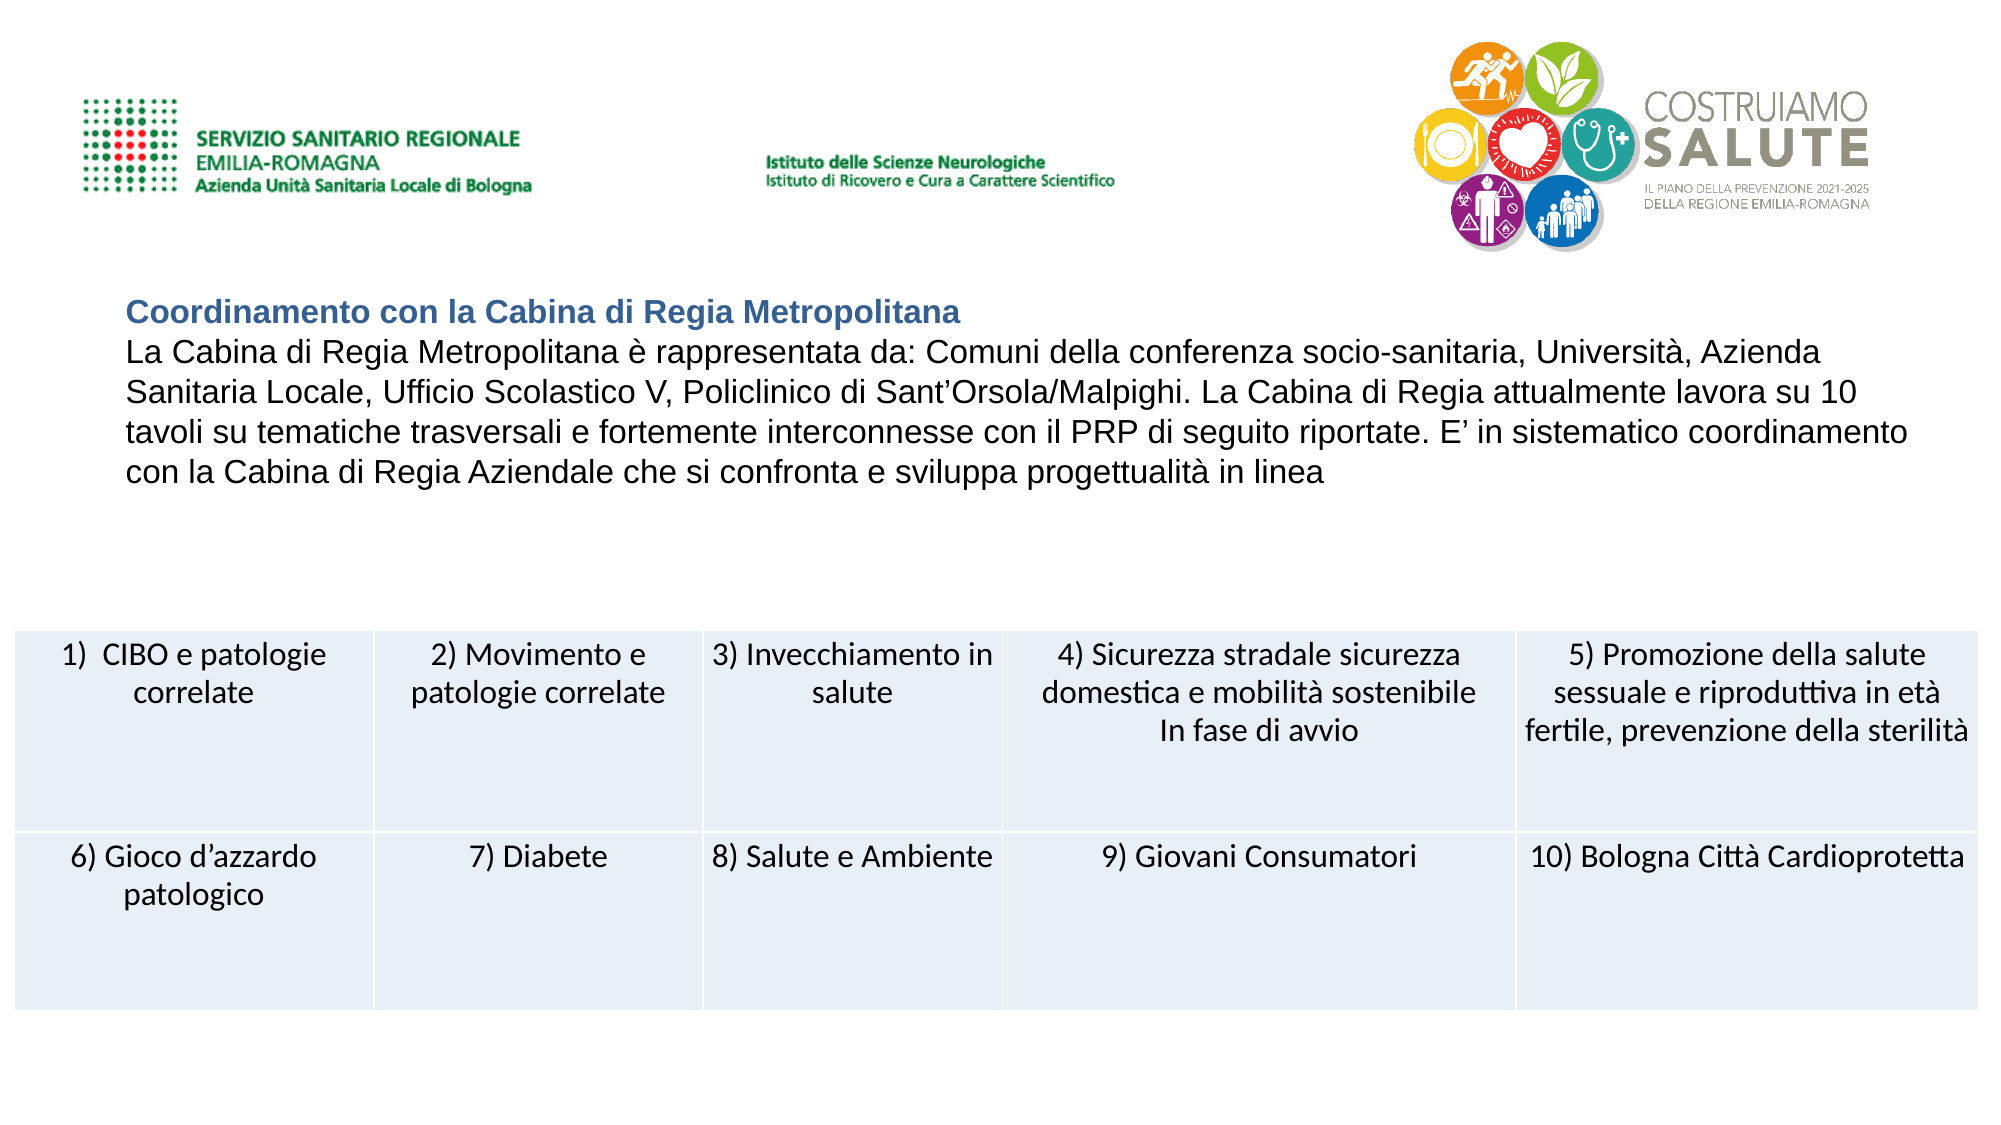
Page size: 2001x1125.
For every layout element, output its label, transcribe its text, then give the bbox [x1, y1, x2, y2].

picture [80, 95, 1119, 197]
table_header 3) Invecchiamento in salute [704, 631, 1002, 831]
table_header 5) Promozione della salute sessuale e riproduttiva in età fertile, prevenzione della sterilità [1517, 631, 1978, 831]
table_header 4) Sicurezza stradale sicurezza domestica e mobilità sostenibile In fase di avvio [1003, 631, 1515, 831]
picture [1405, 22, 1882, 270]
table_cell 6) Gioco d’azzardo patologico [15, 833, 373, 1010]
table_cell 9) Giovani Consumatori [1003, 833, 1515, 1010]
table_cell 10) Bologna Città Cardioprotetta [1517, 833, 1978, 1010]
text_box Coordinamento con la Cabina di Regia Metropolitana La Cabina di Regia Metropolitana è rappresentata da: Comuni della conferenza socio-sanitaria, Università, Azienda Sanitaria Locale, Ufficio Scolastico V, Policlinico di Sant’Orsola/Malpighi. La Cabina di Regia attualmente lavora su 10 tavoli su tematiche trasversali e fortemente interconnesse con il PRP di seguito riportate. E’ in sistematico coordinamento con la Cabina di Regia Aziendale che si confronta e sviluppa progettualità in linea [110, 282, 1960, 543]
table_header 1) CIBO e patologie correlate [15, 631, 373, 831]
table_cell 8) Salute e Ambiente [704, 833, 1002, 1010]
table_cell 7) Diabete [375, 833, 702, 1010]
table_header 2) Movimento e patologie correlate [375, 631, 702, 831]
